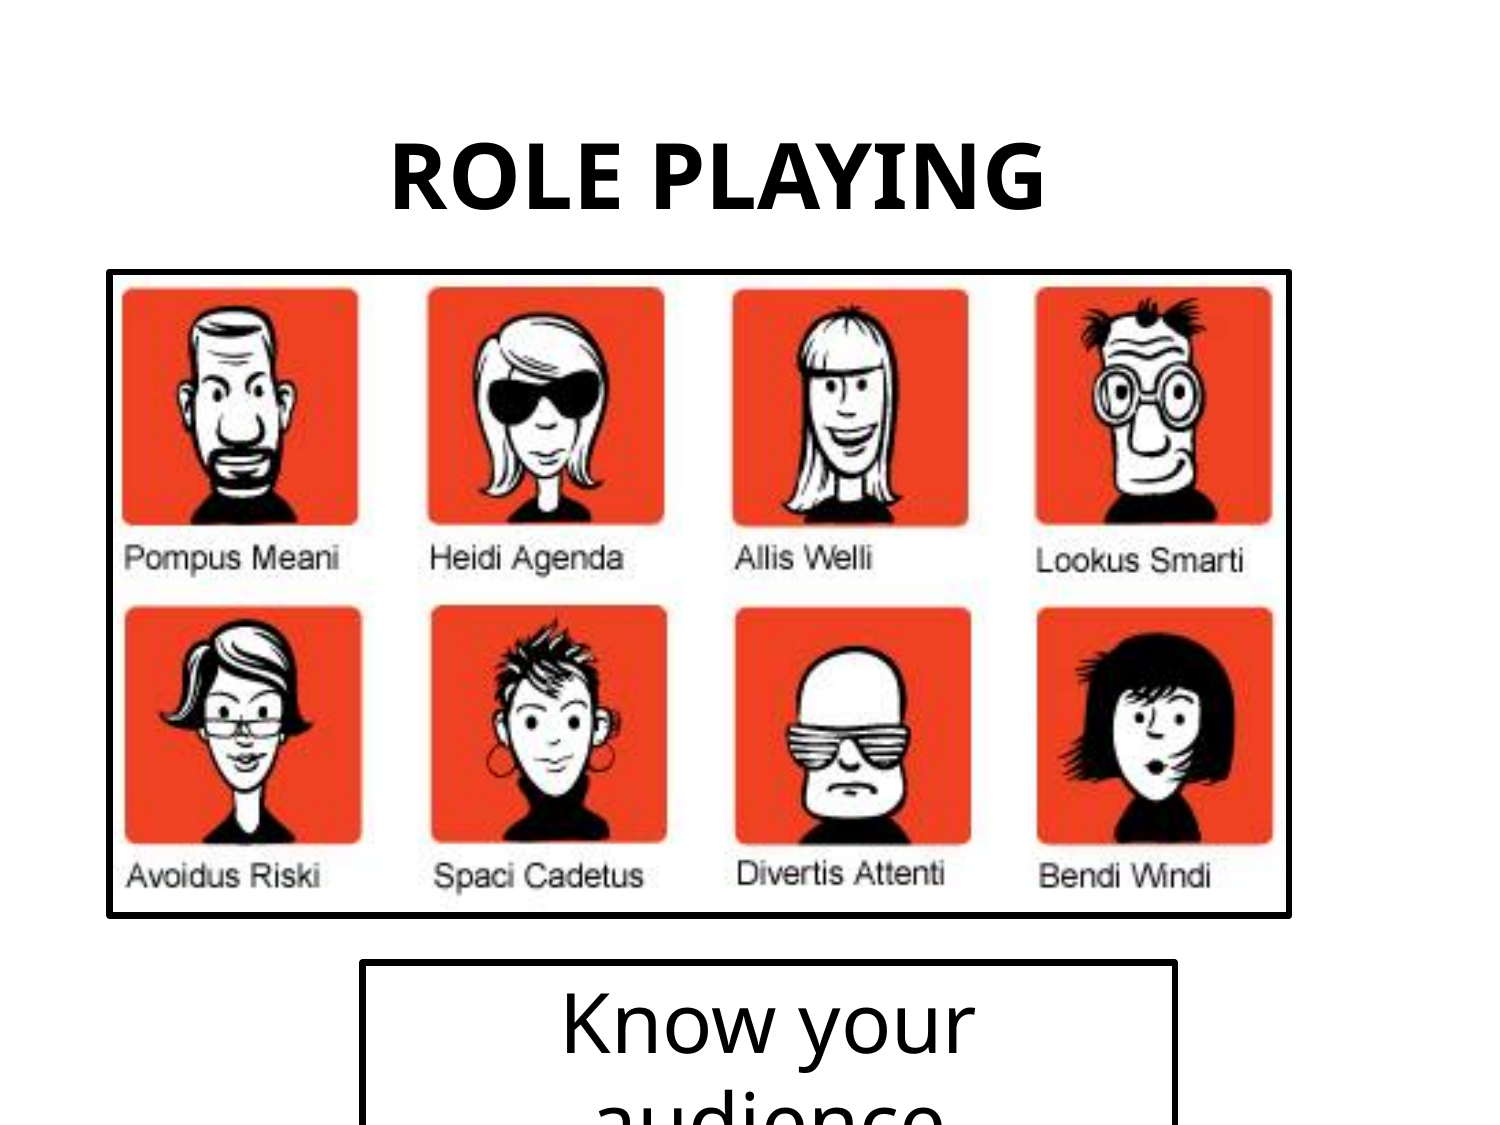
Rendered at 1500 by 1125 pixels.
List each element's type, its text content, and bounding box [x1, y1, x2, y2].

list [112, 274, 1287, 913]
title ROLE PLAYING [75, 44, 1363, 236]
text_box Know your audience [362, 962, 1175, 1125]
